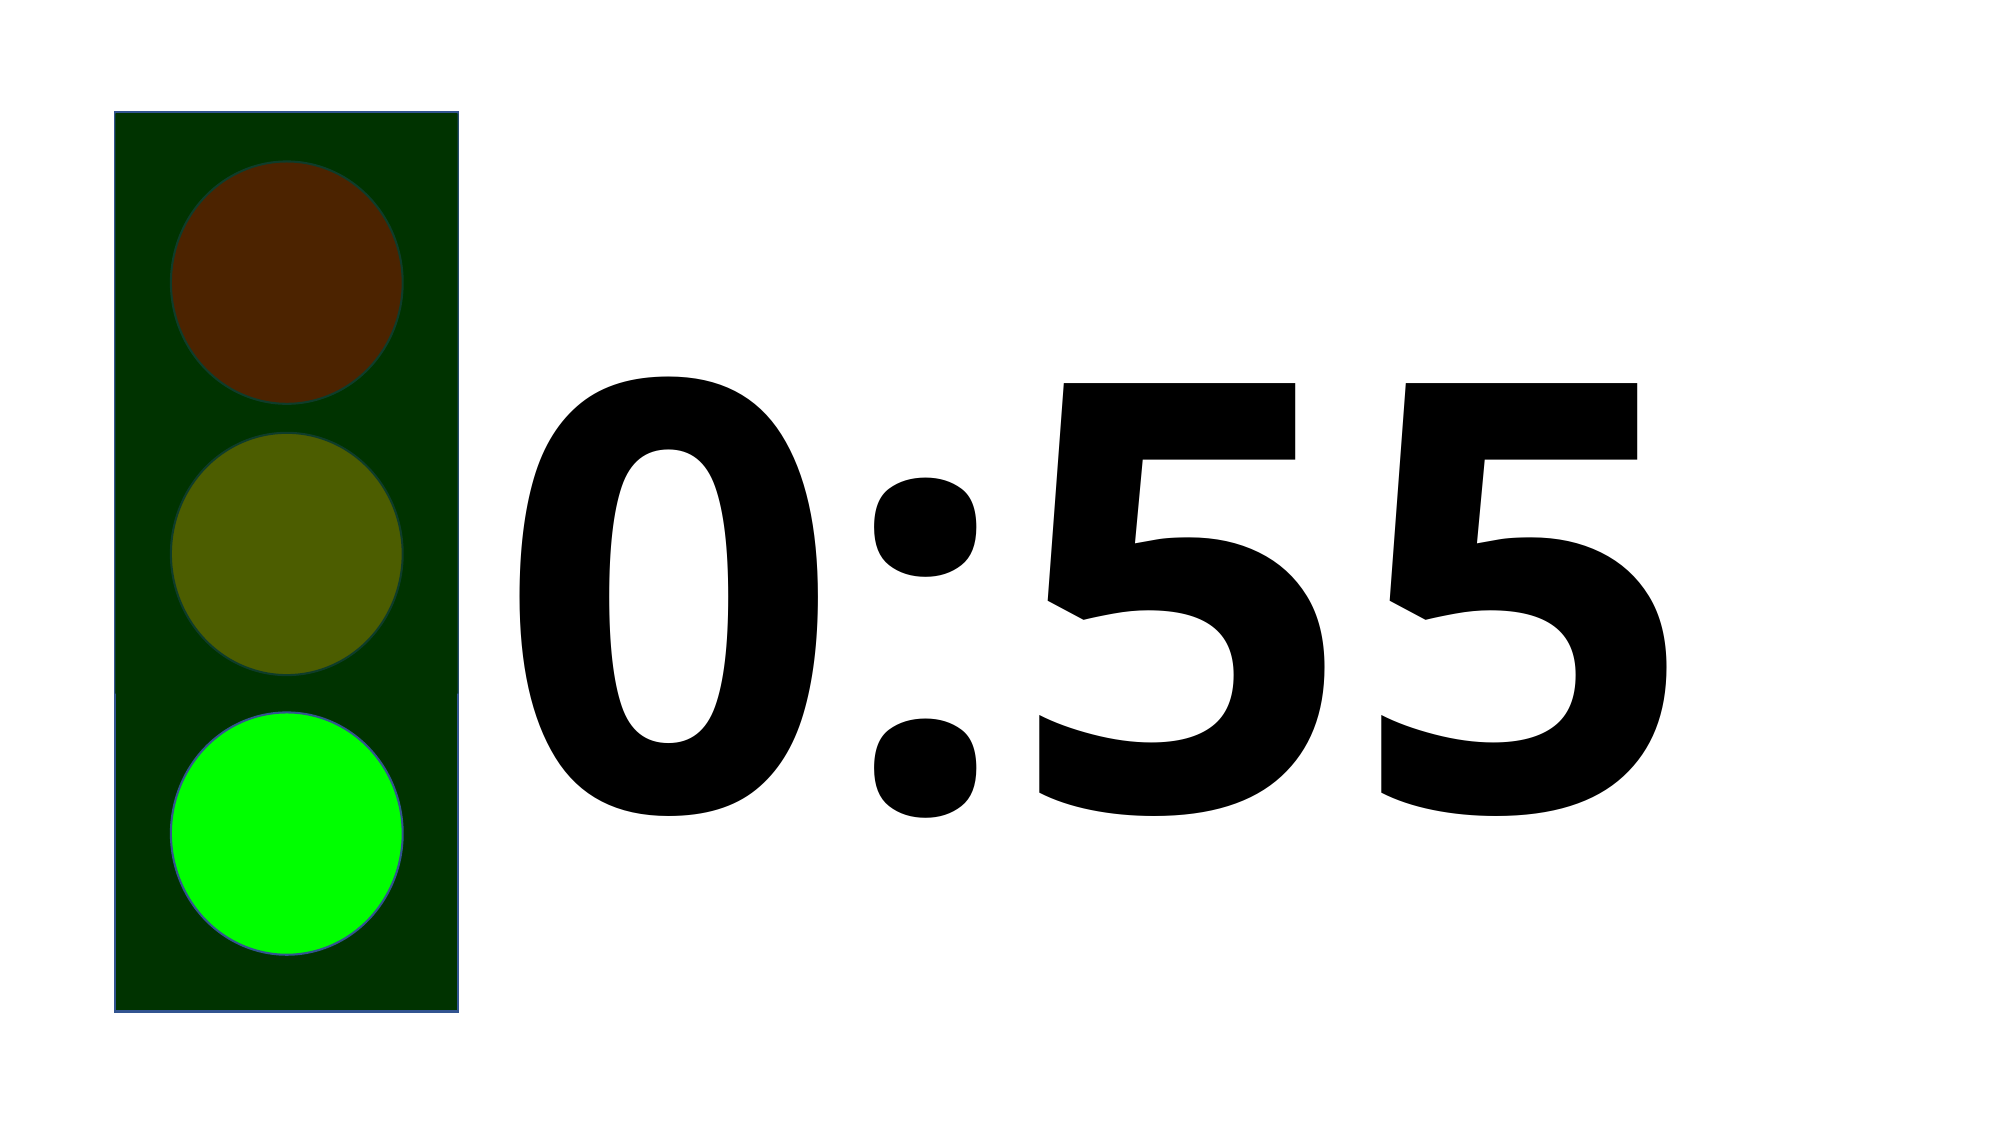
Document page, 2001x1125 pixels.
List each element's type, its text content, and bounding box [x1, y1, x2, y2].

text_box [114, 695, 459, 1013]
text_box 0:55 [483, 204, 1924, 938]
text_box [114, 112, 459, 695]
text_box [169, 711, 404, 956]
